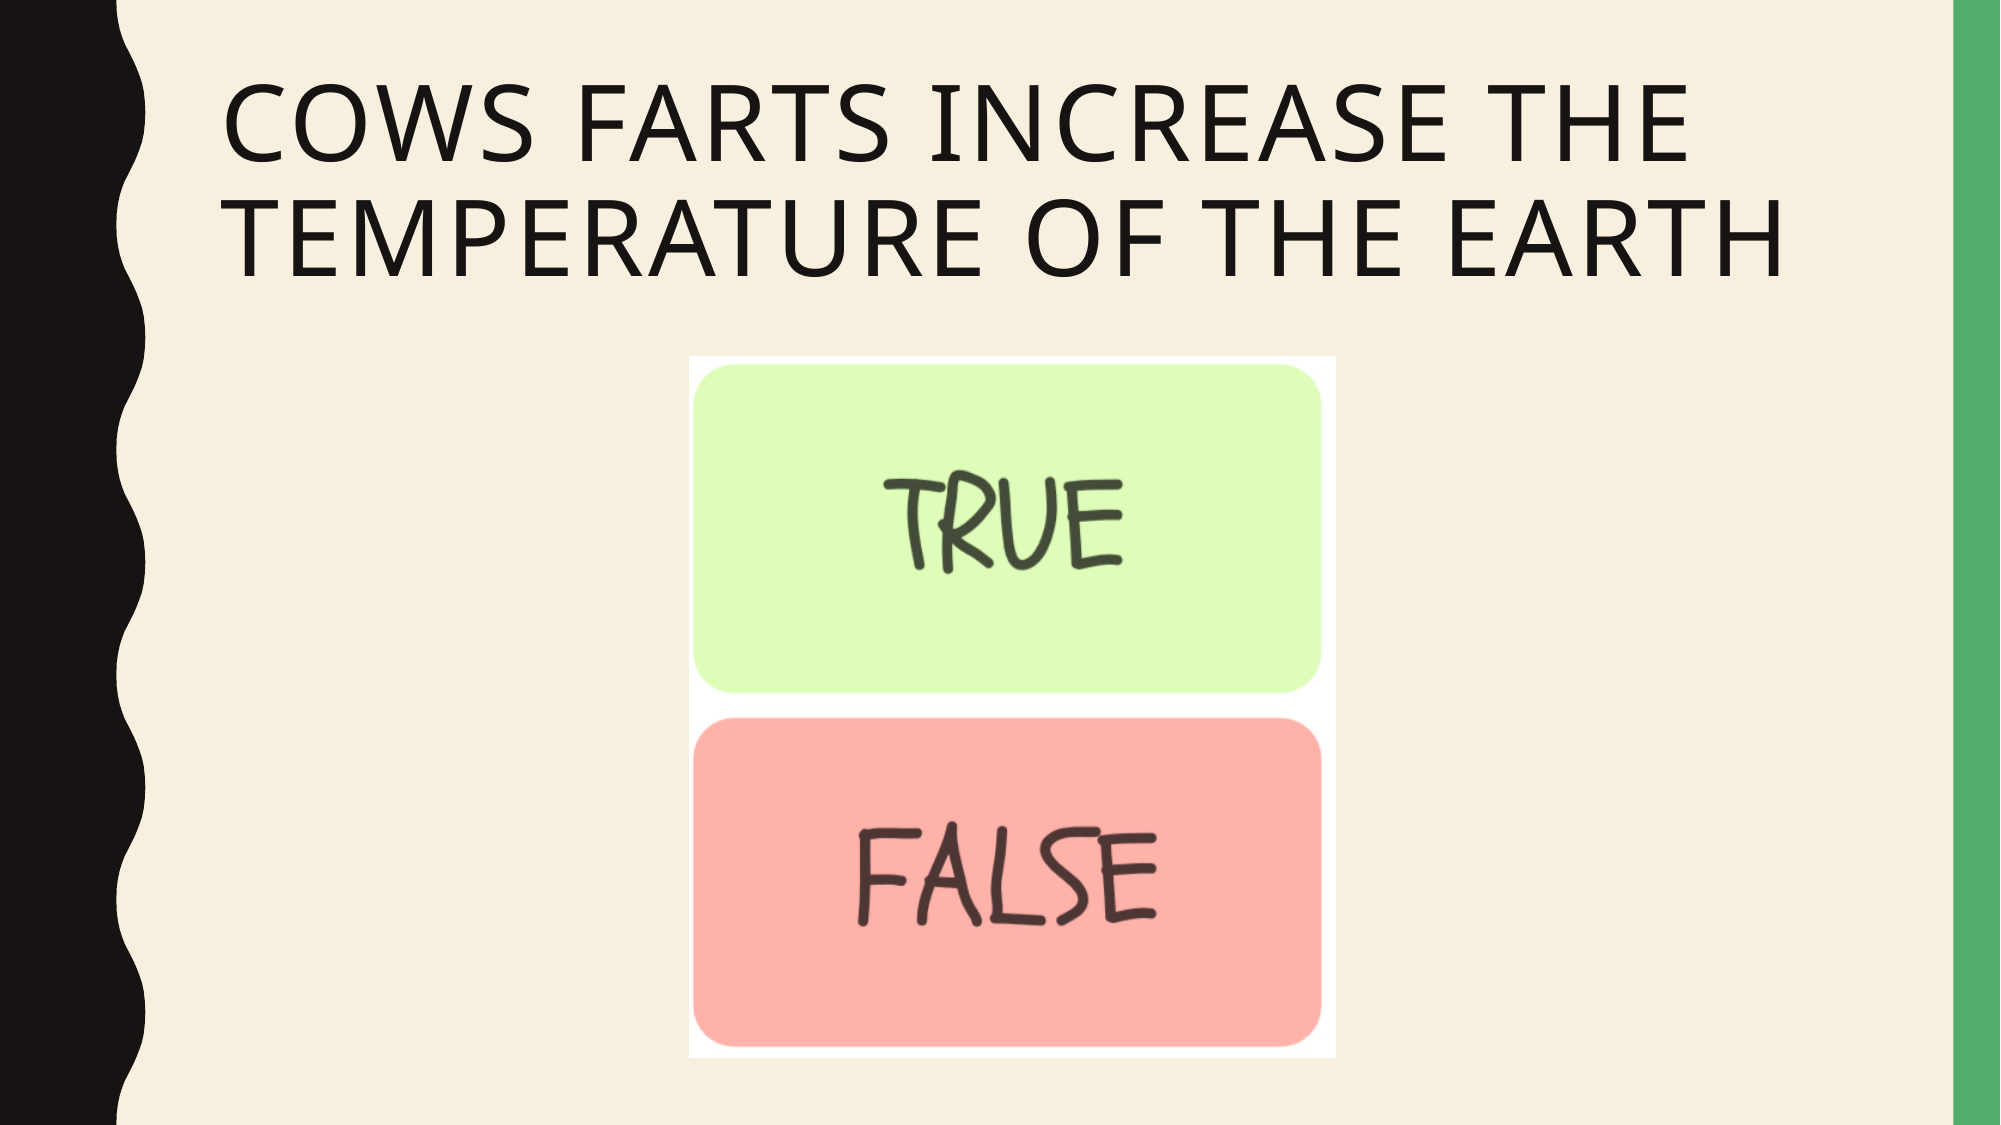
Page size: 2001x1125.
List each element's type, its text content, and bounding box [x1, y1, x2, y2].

title Cows farts increase the temperature of the Earth [205, 62, 1875, 308]
picture [689, 356, 1336, 1058]
